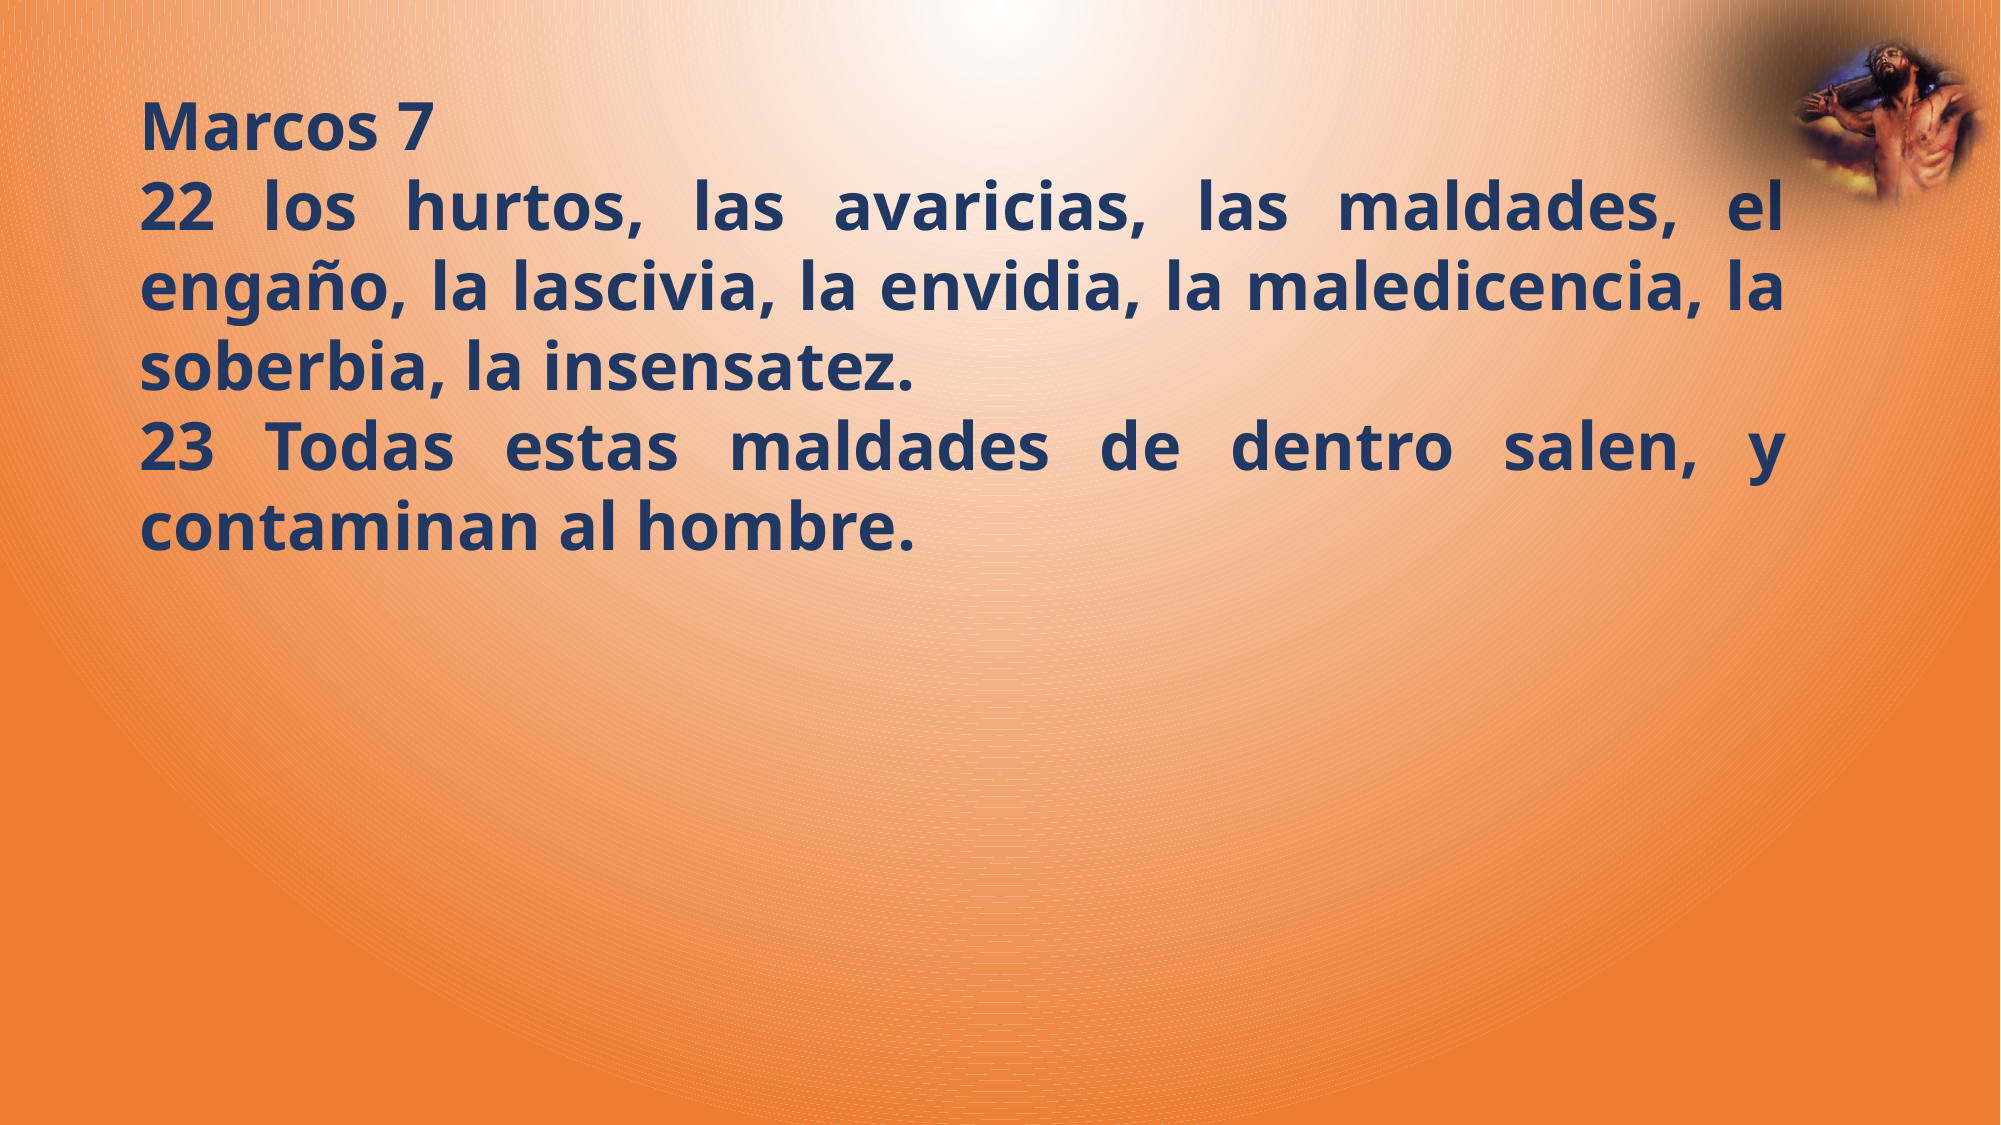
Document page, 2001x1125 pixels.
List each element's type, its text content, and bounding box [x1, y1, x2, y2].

text_box Marcos 7 22 los hurtos, las avaricias, las maldades, el engaño, la lascivia, la envidia, la maledicencia, la soberbia, la insensatez. 23 Todas estas maldades de dentro salen, y contaminan al hombre. [124, 76, 1803, 572]
picture [1779, 26, 2000, 220]
